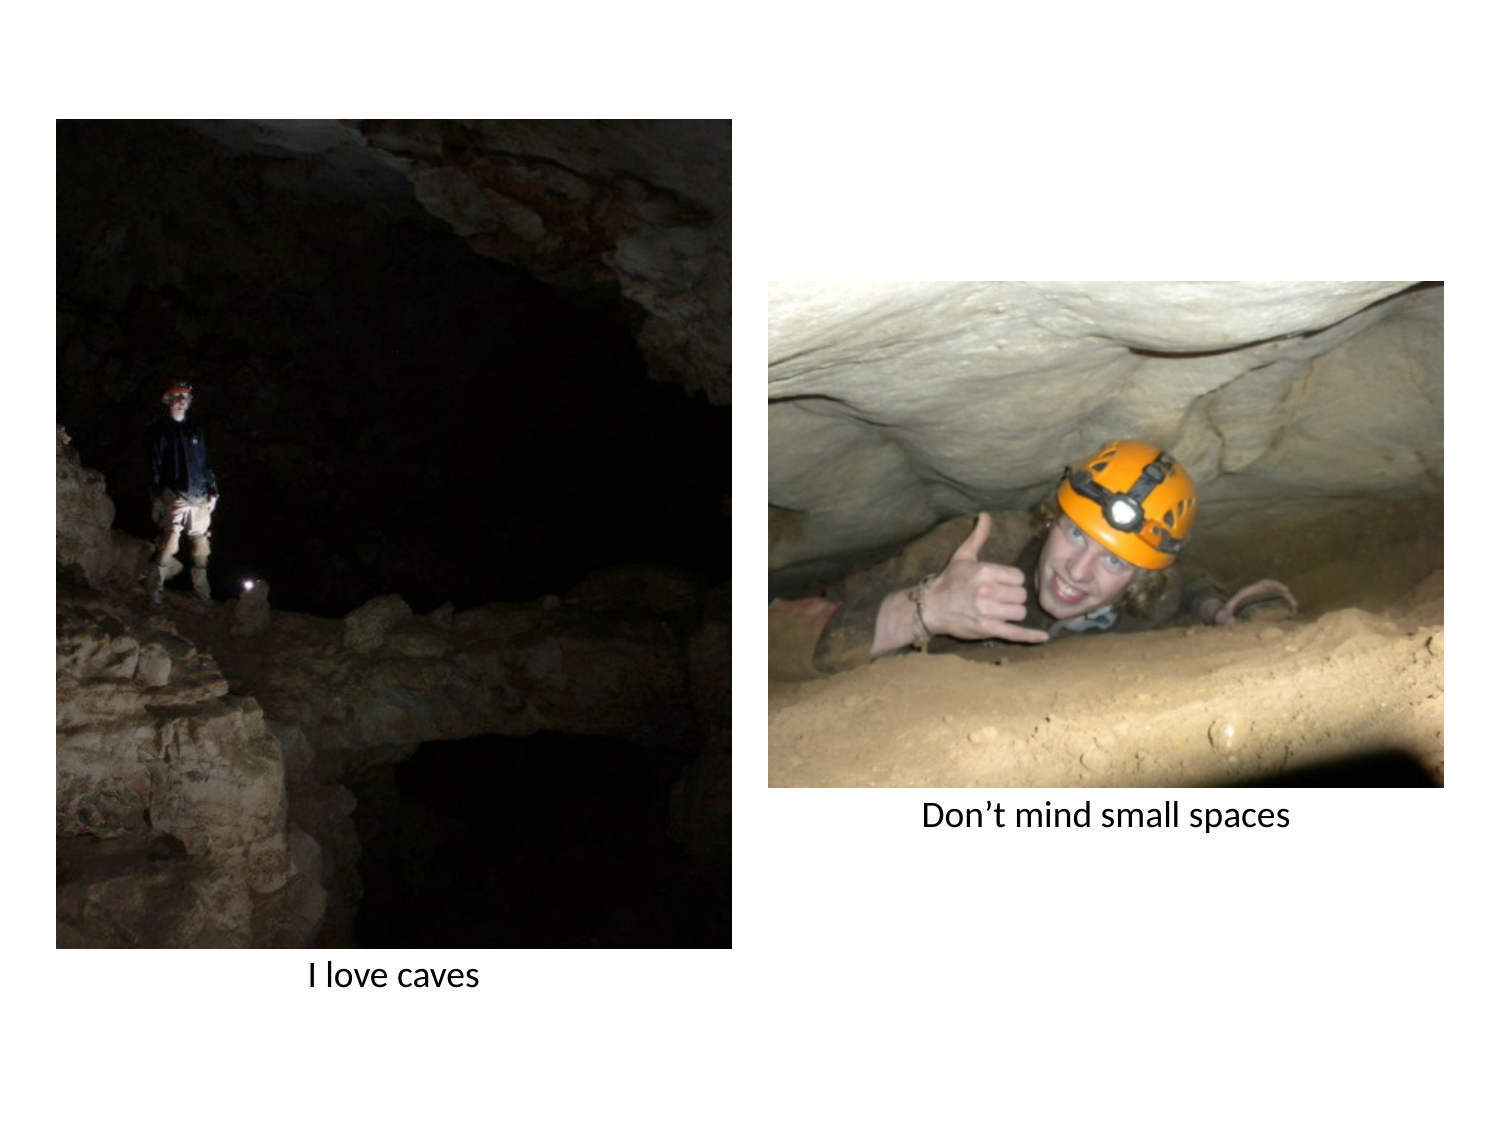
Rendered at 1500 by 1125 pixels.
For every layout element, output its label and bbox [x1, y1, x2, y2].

text_box [55, 119, 732, 1007]
text_box [768, 280, 1444, 846]
